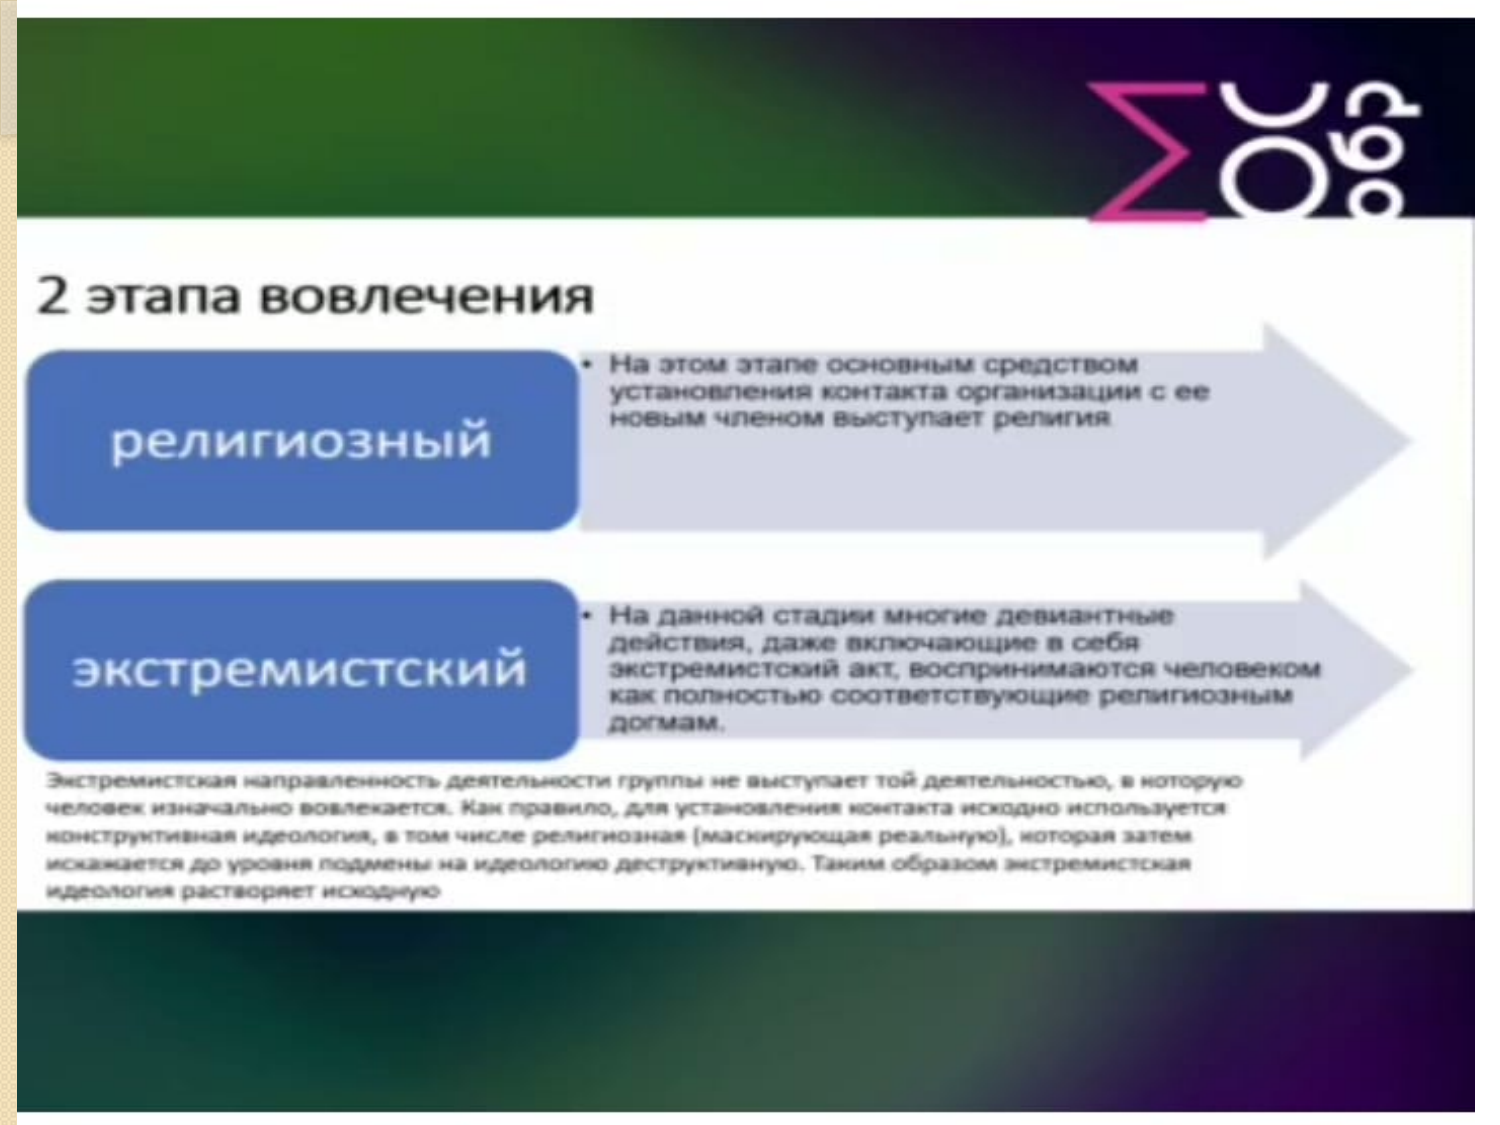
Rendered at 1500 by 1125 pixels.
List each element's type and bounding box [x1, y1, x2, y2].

list [0, 0, 1476, 1125]
